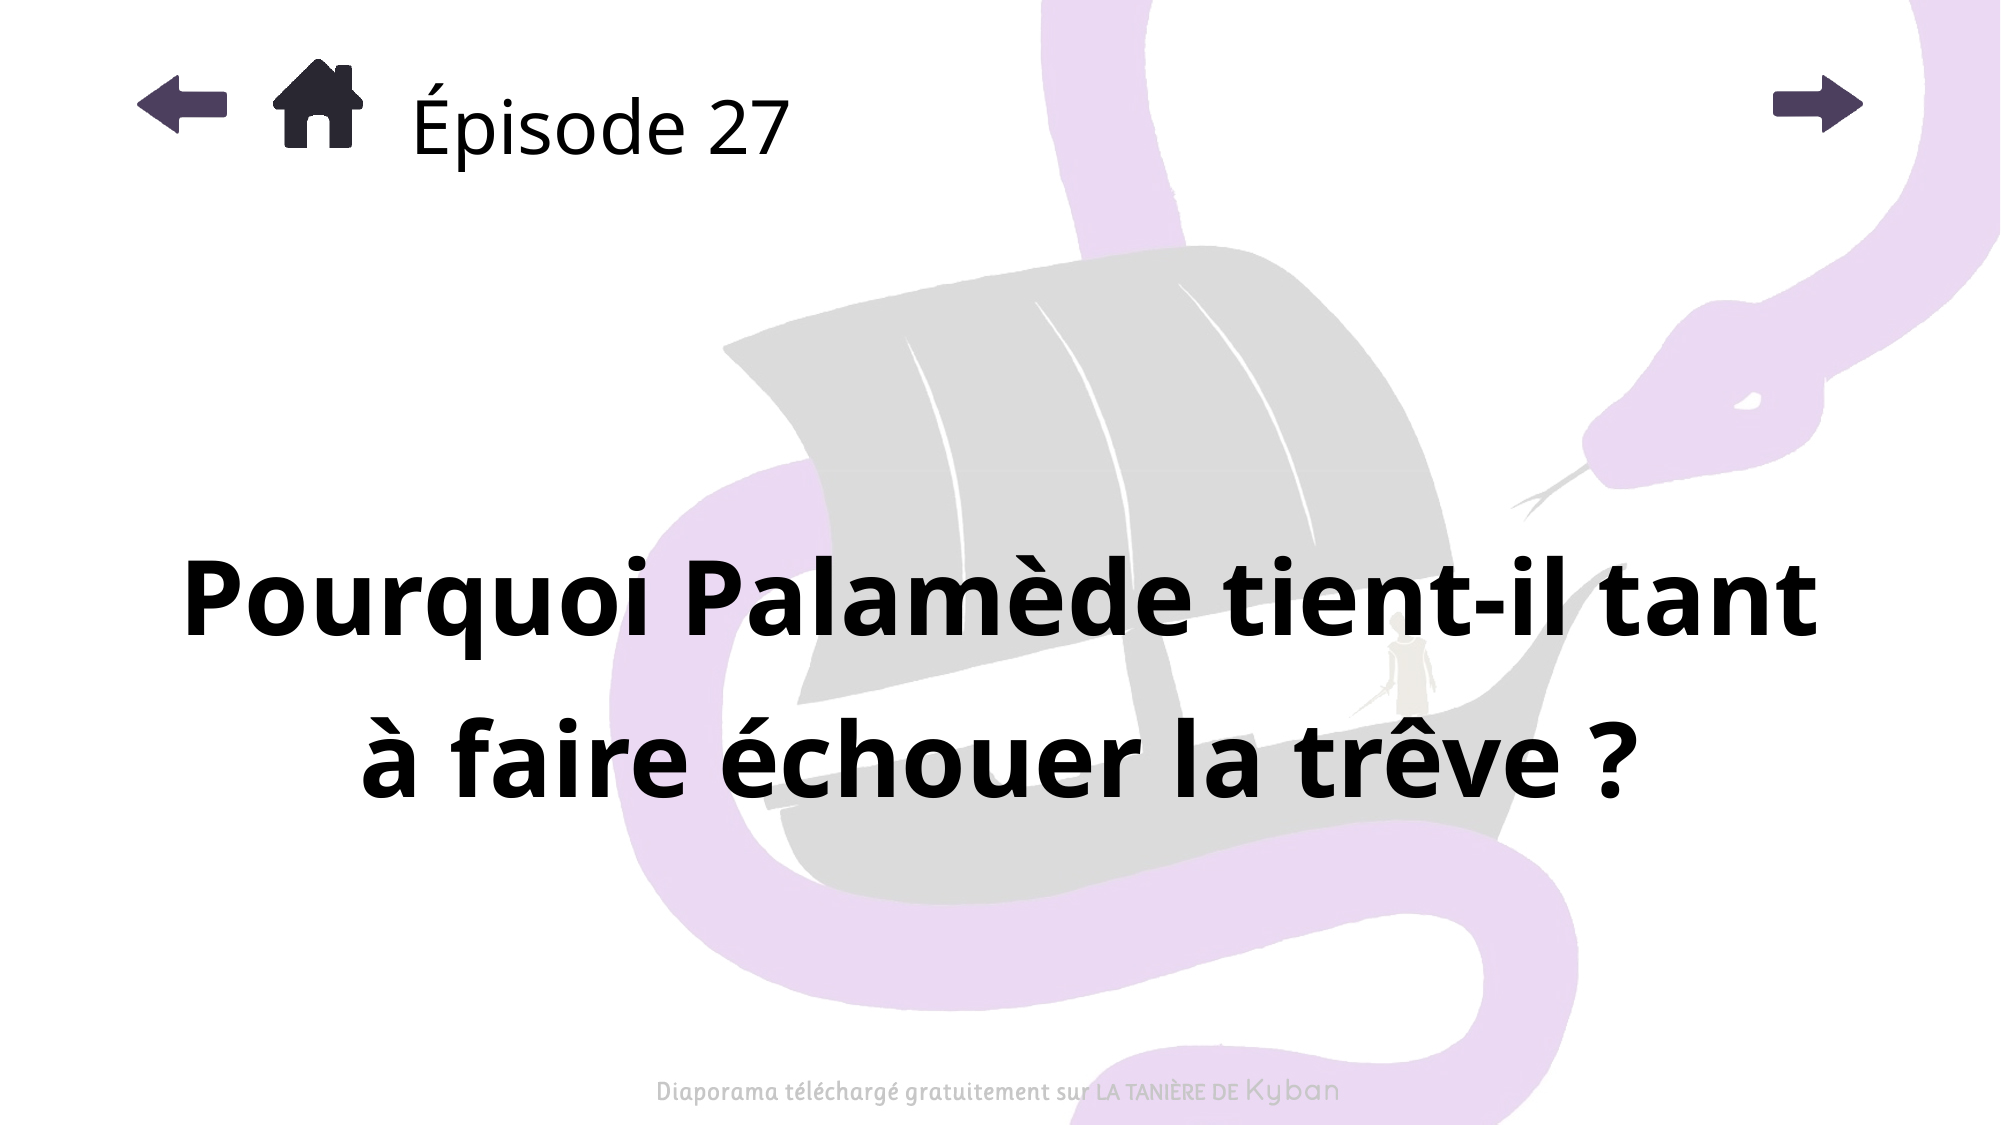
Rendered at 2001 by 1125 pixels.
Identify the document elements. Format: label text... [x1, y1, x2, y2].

list Pourquoi Palamède tient-il tant à faire échouer la trêve ? [137, 299, 1863, 1014]
picture [0, 0, 2001, 1125]
title Épisode 27 [395, 59, 1863, 202]
